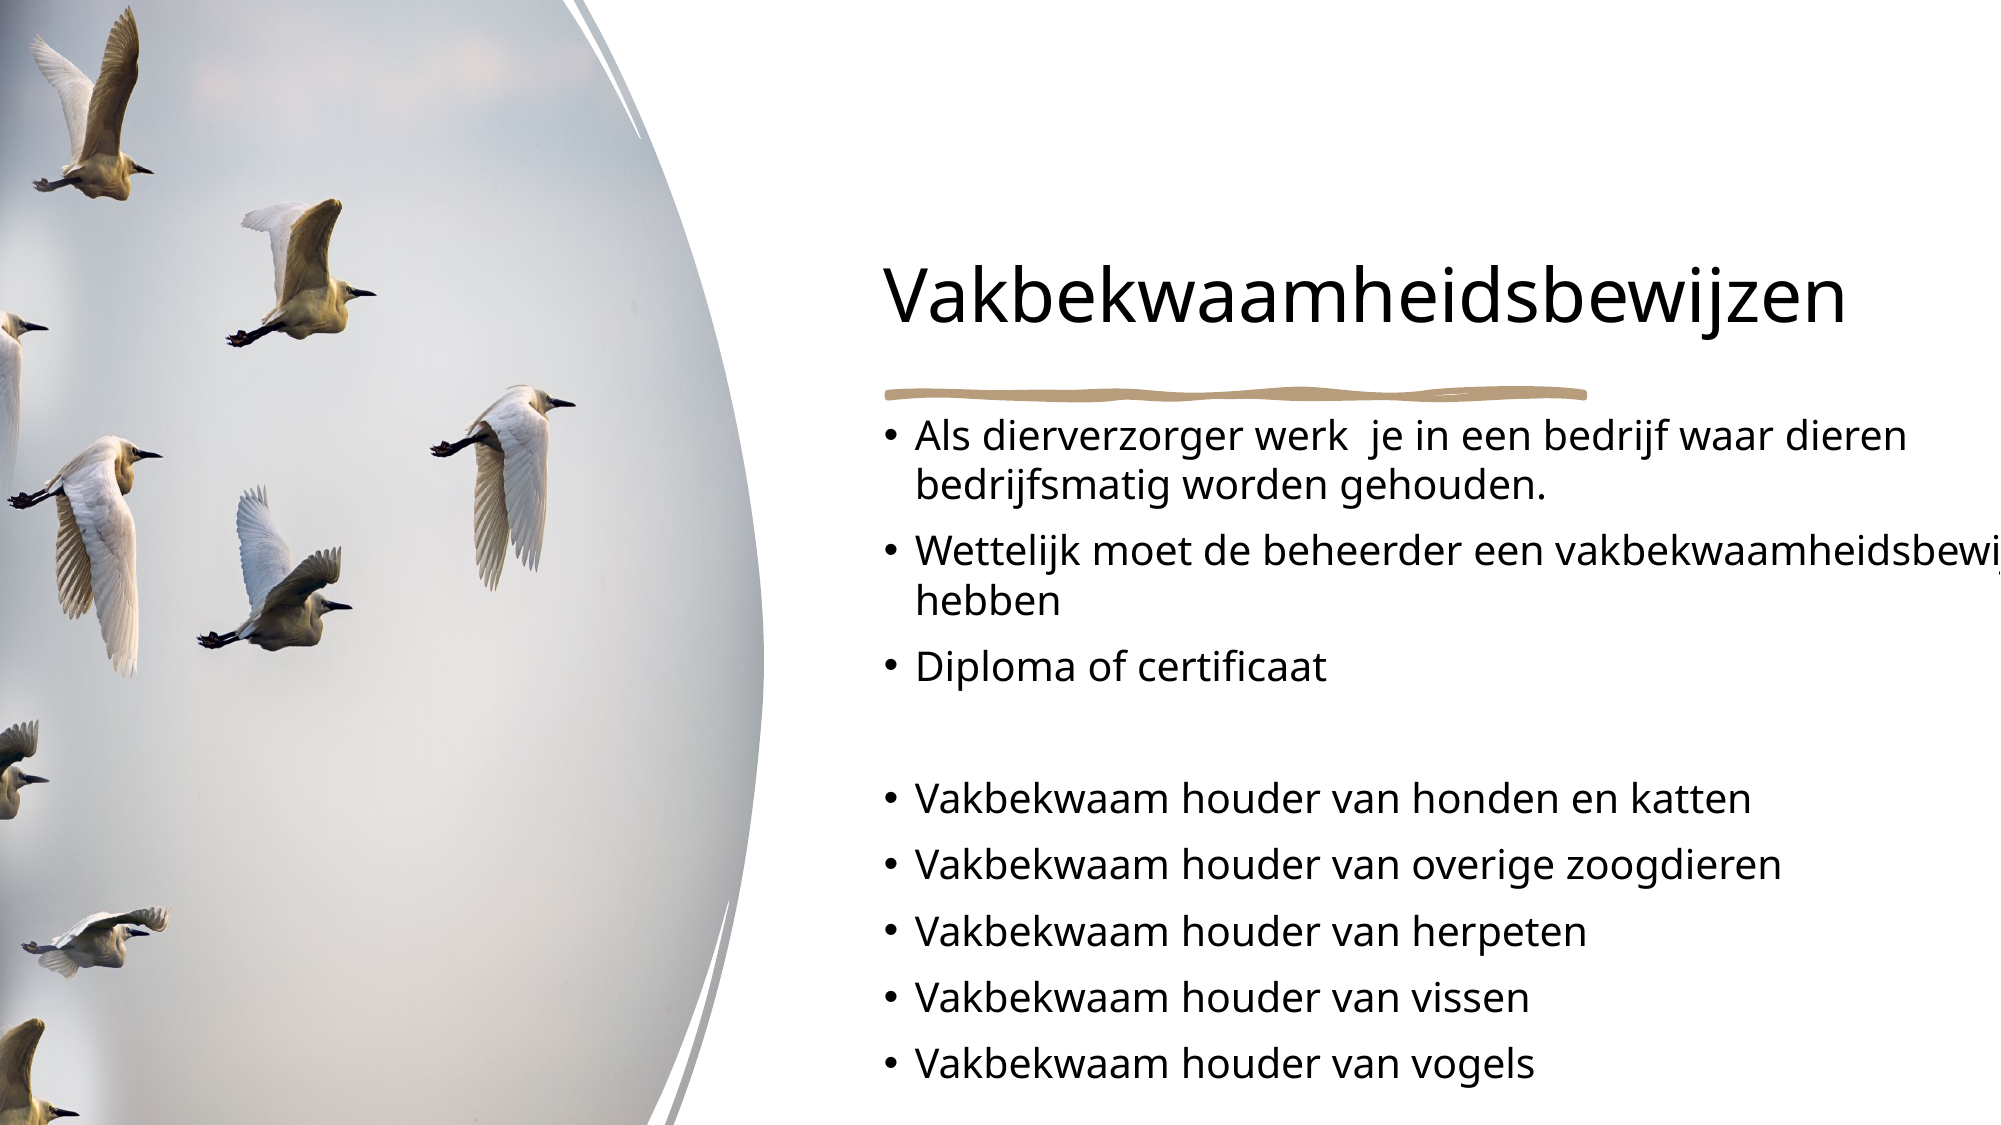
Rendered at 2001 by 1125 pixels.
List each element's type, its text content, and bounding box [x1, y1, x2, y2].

text_box [886, 388, 1586, 401]
text_box [764, 0, 2000, 1125]
title Vakbekwaamheidsbewijzen [869, 53, 1895, 347]
list Als dierverzorger werk je in een bedrijf waar dieren bedrijfsmatig worden gehouden. Wettelijk moet de beheerder een vakbekwaamheidsbewijs hebben Diploma of certificaat Vakbekwaam houder van honden en katten Vakbekwaam houder van overige zoogdieren Vakbekwaam houder van herpeten Vakbekwaam houder van vissen Vakbekwaam houder van vogels [869, 402, 2000, 1095]
picture [0, 0, 764, 1125]
